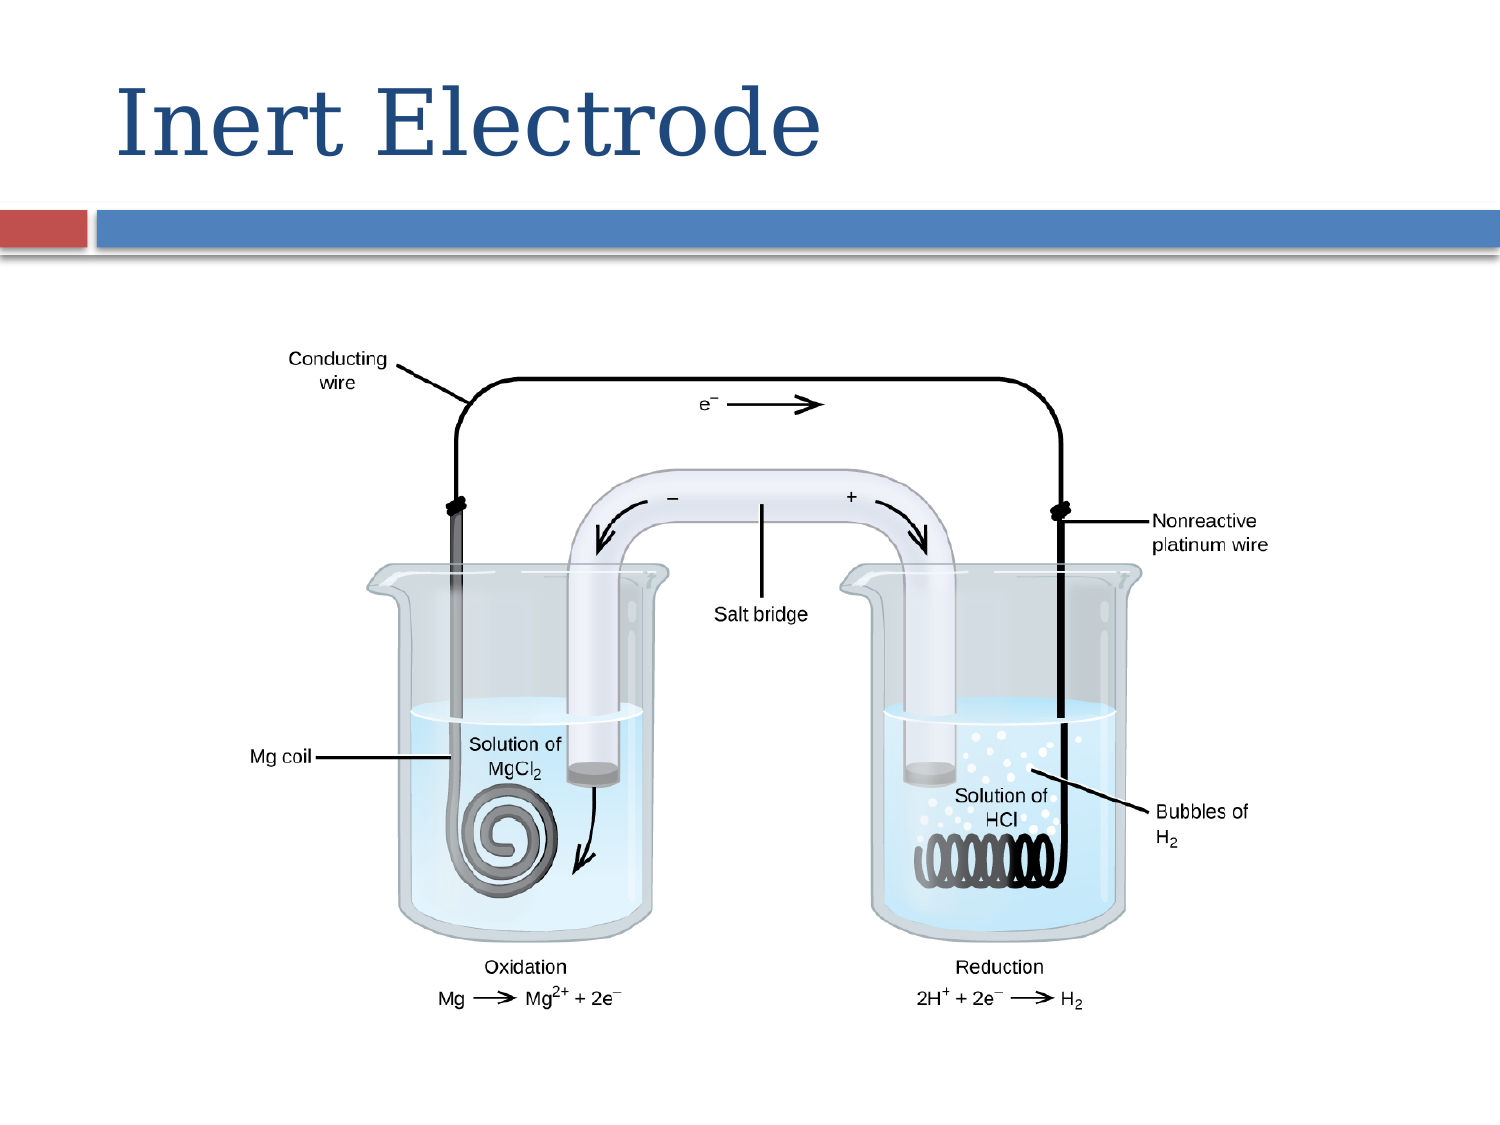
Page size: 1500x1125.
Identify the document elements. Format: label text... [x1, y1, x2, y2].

title Inert Electrode [99, 37, 1438, 200]
picture [216, 324, 1284, 1022]
